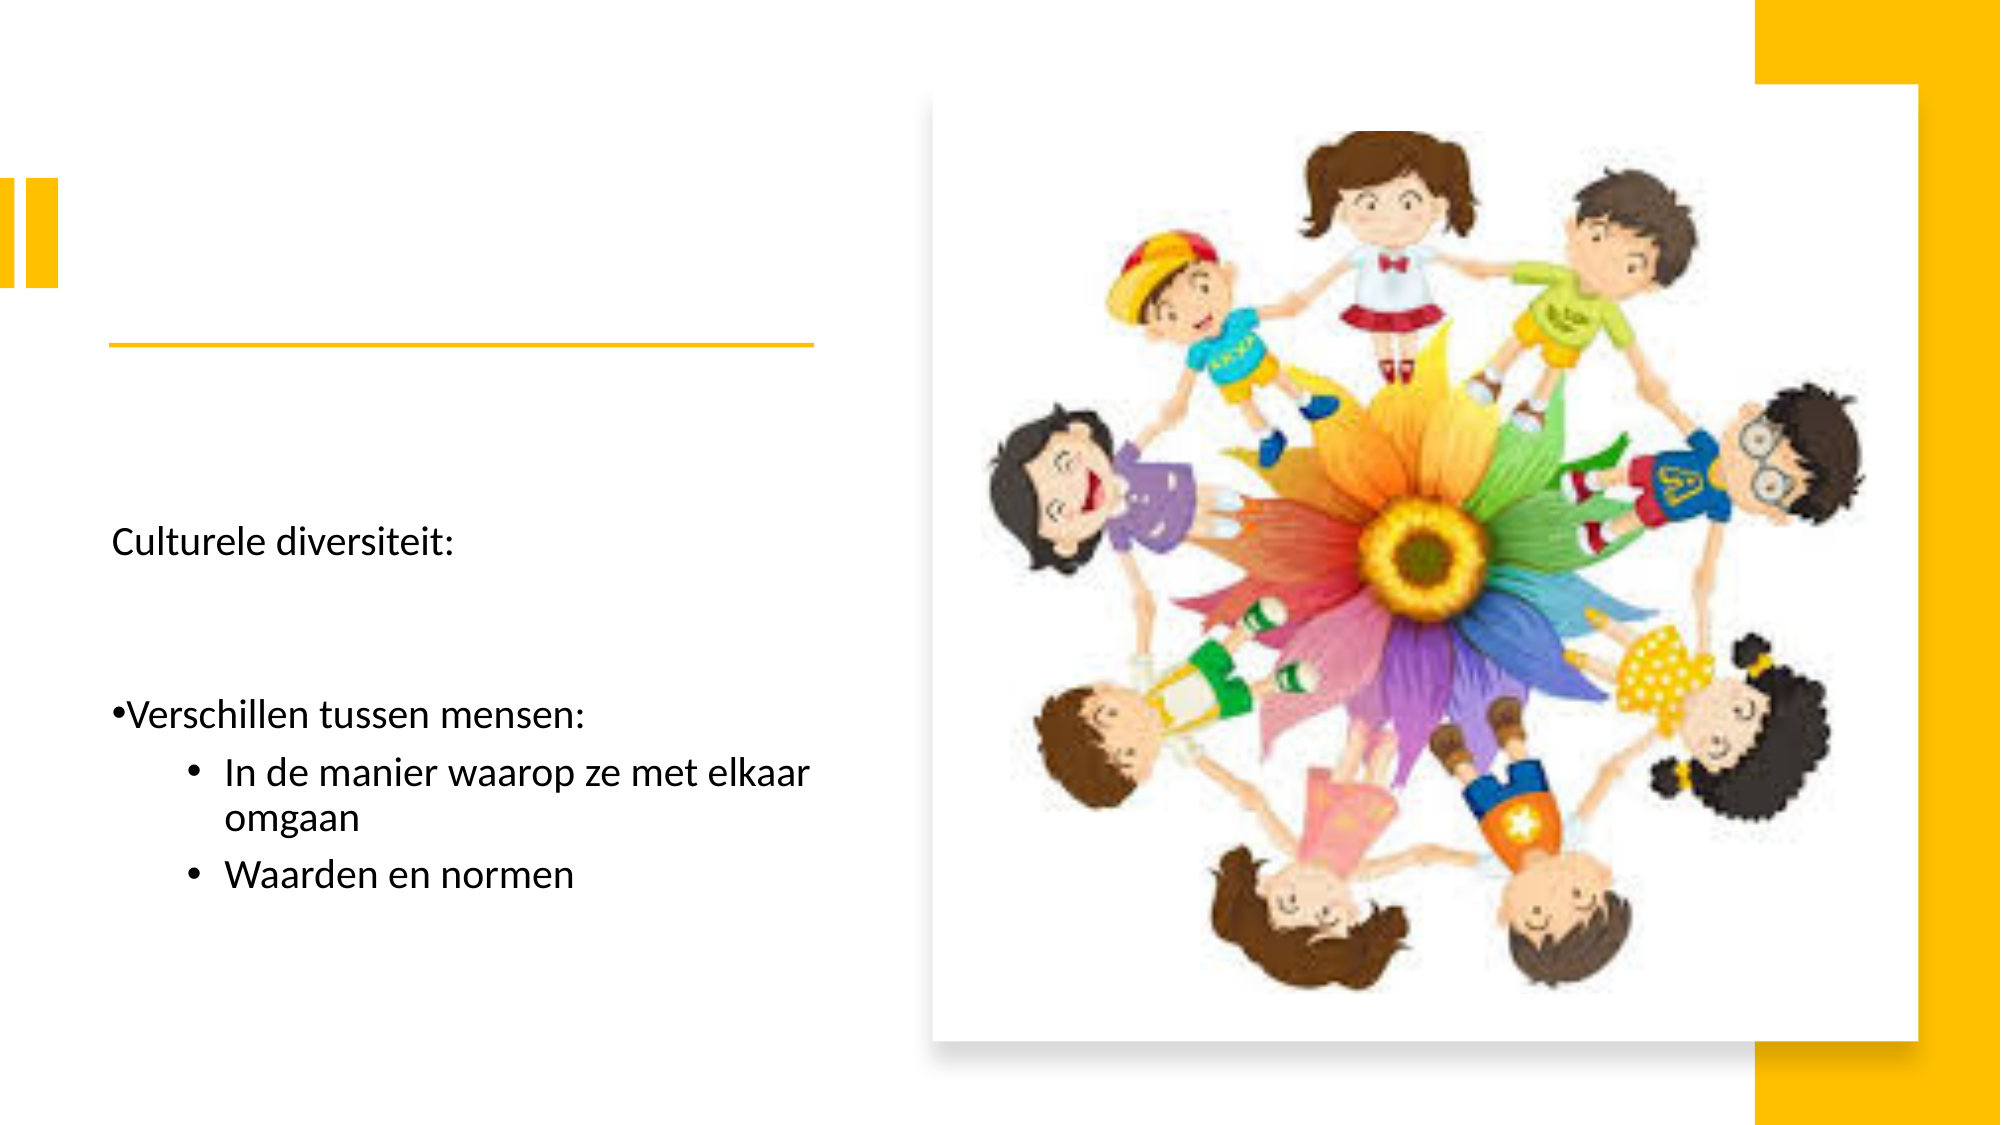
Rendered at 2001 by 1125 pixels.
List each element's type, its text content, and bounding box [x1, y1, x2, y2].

text_box [108, 342, 815, 348]
text_box Culturele diversiteit: Verschillen tussen mensen: In de manier waarop ze met elkaar omgaan Waarden en normen [96, 382, 845, 1036]
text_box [0, 177, 59, 289]
text_box [1754, 0, 2000, 1125]
text_box [932, 83, 1919, 1042]
text_box [0, 0, 1754, 1125]
picture [980, 131, 1871, 994]
